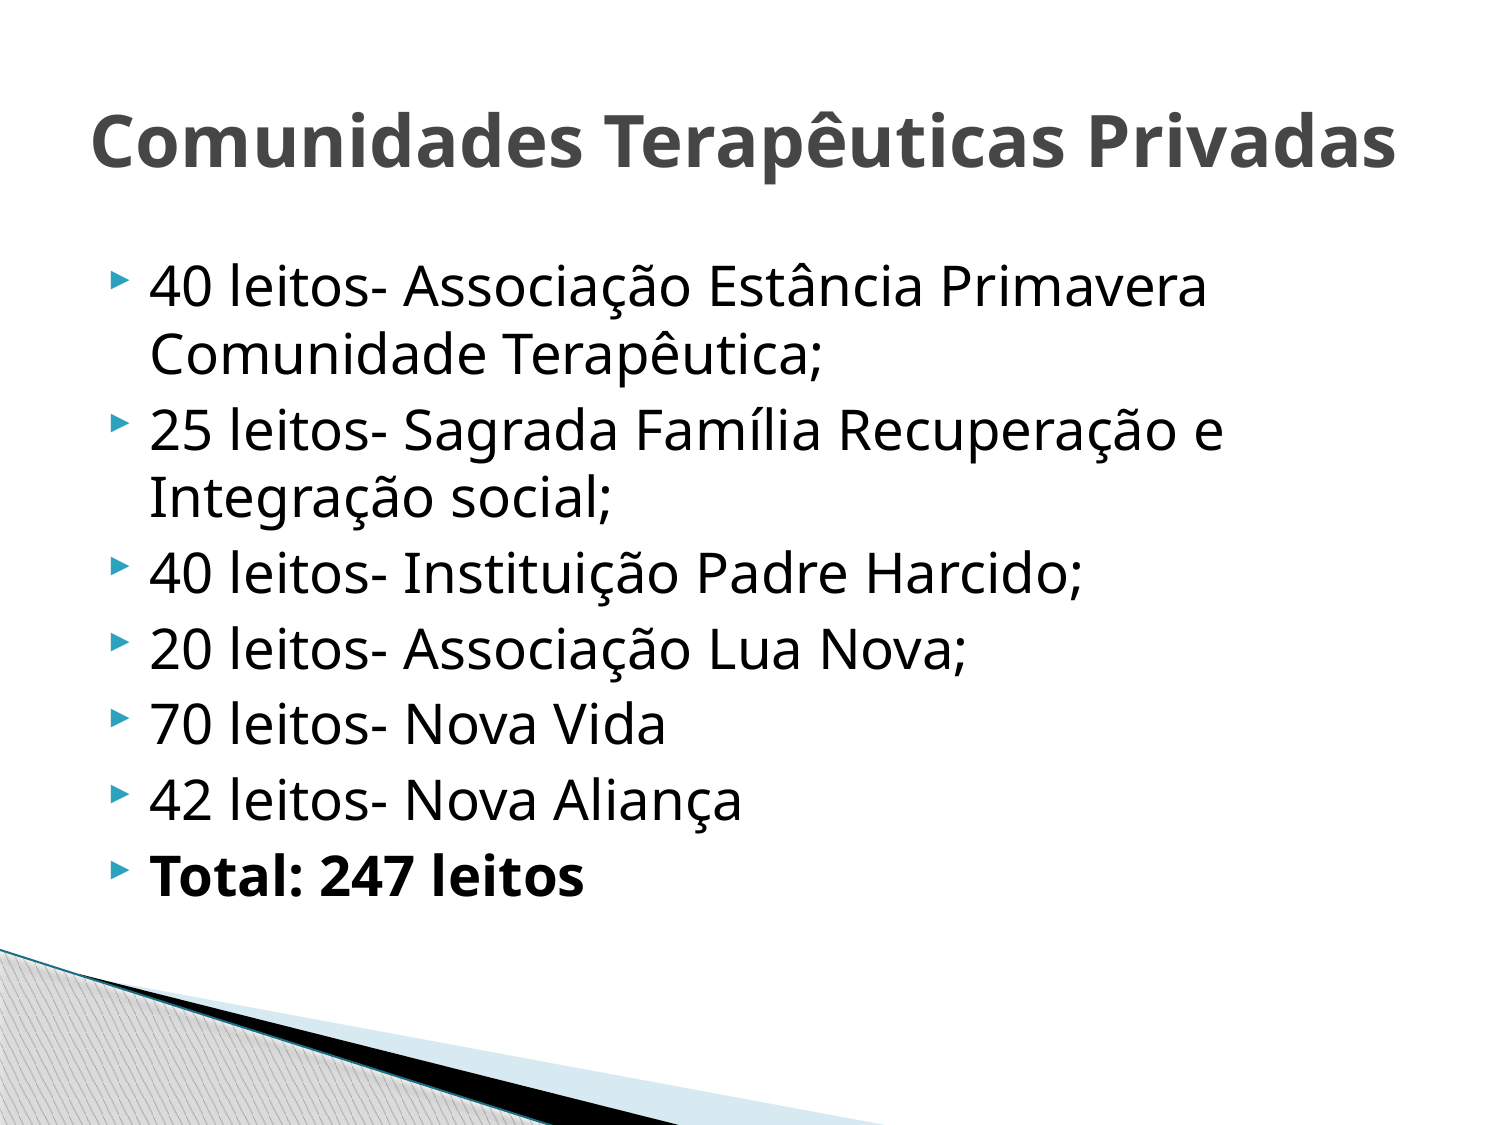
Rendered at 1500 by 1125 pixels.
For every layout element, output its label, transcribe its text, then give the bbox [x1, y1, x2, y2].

list 40 leitos- Associação Estância Primavera Comunidade Terapêutica; 25 leitos- Sagrada Família Recuperação e Integração social; 40 leitos- Instituição Padre Harcido; 20 leitos- Associação Lua Nova; 70 leitos- Nova Vida 42 leitos- Nova Aliança Total: 247 leitos [75, 243, 1425, 986]
title Comunidades Terapêuticas Privadas [75, 45, 1425, 233]
